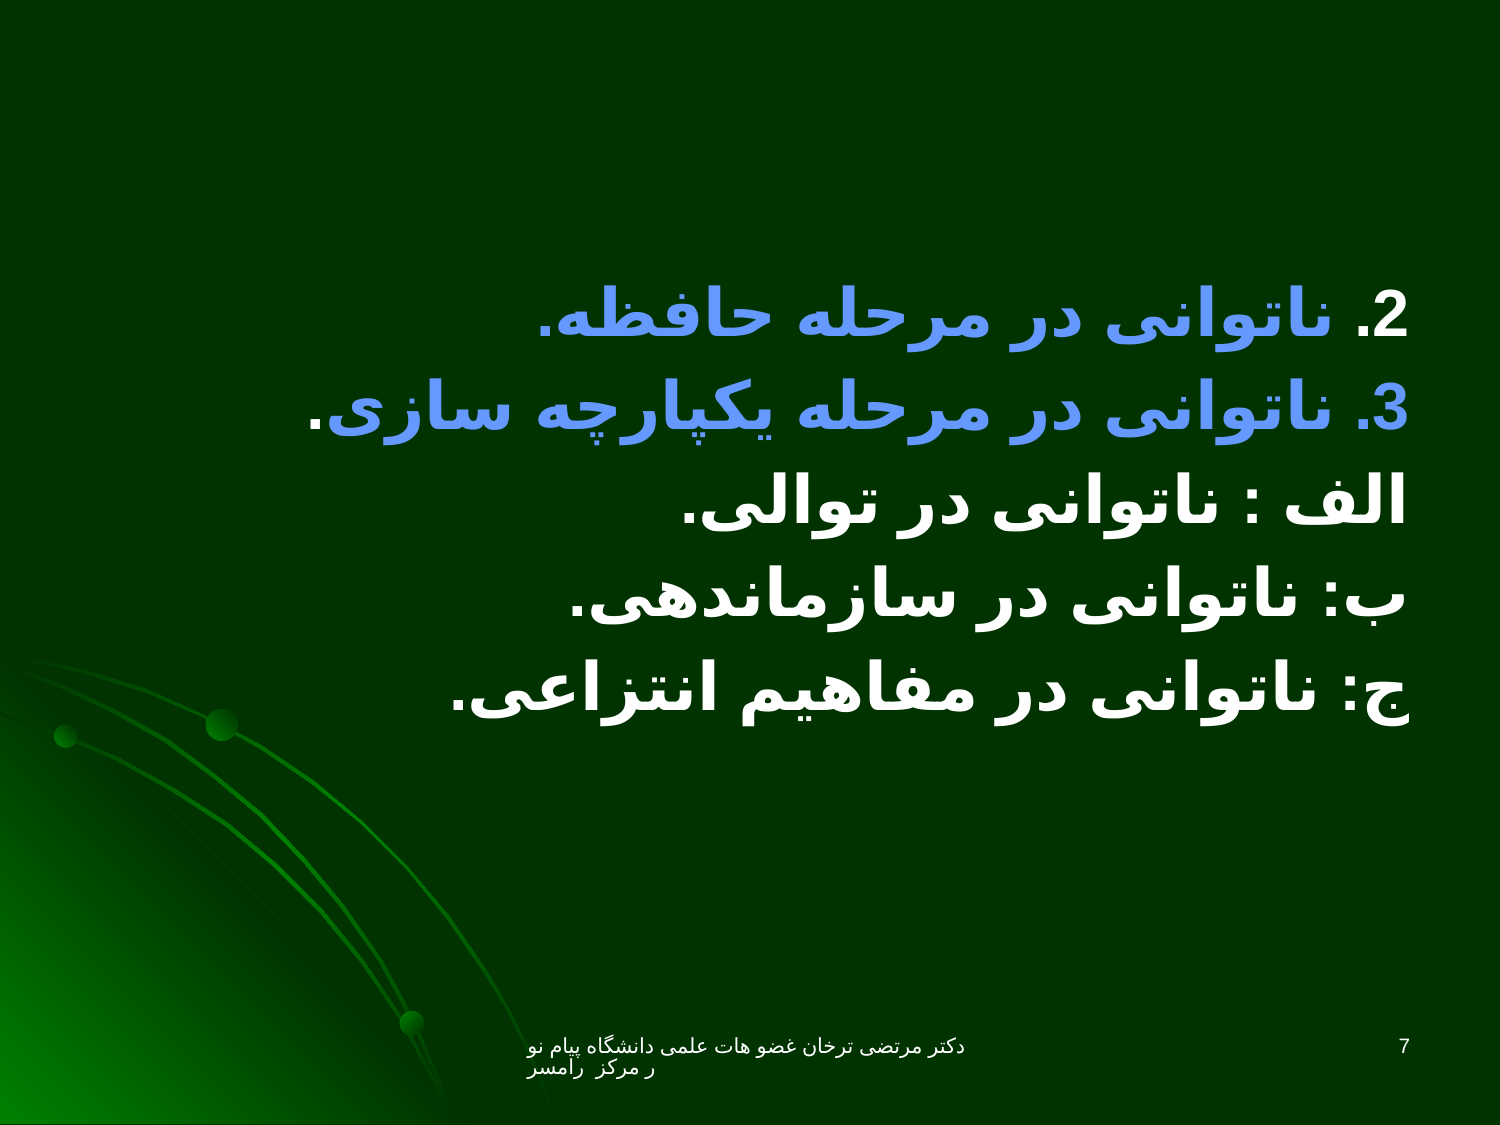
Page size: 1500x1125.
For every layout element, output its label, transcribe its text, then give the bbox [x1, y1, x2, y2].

slide_number 7 [1074, 1024, 1426, 1101]
footer دکتر مرتضی ترخان غضو هات علمی دانشگاه پیام نور مرکز رامسر [512, 1024, 988, 1101]
list 2. ناتوانی در مرحله حافظه. 3. ناتوانی در مرحله یکپارچه سازی. الف : ناتوانی در توالی. ب: ناتوانی در سازماندهی. ج: ناتوانی در مفاهیم انتزاعی. [74, 262, 1426, 1006]
